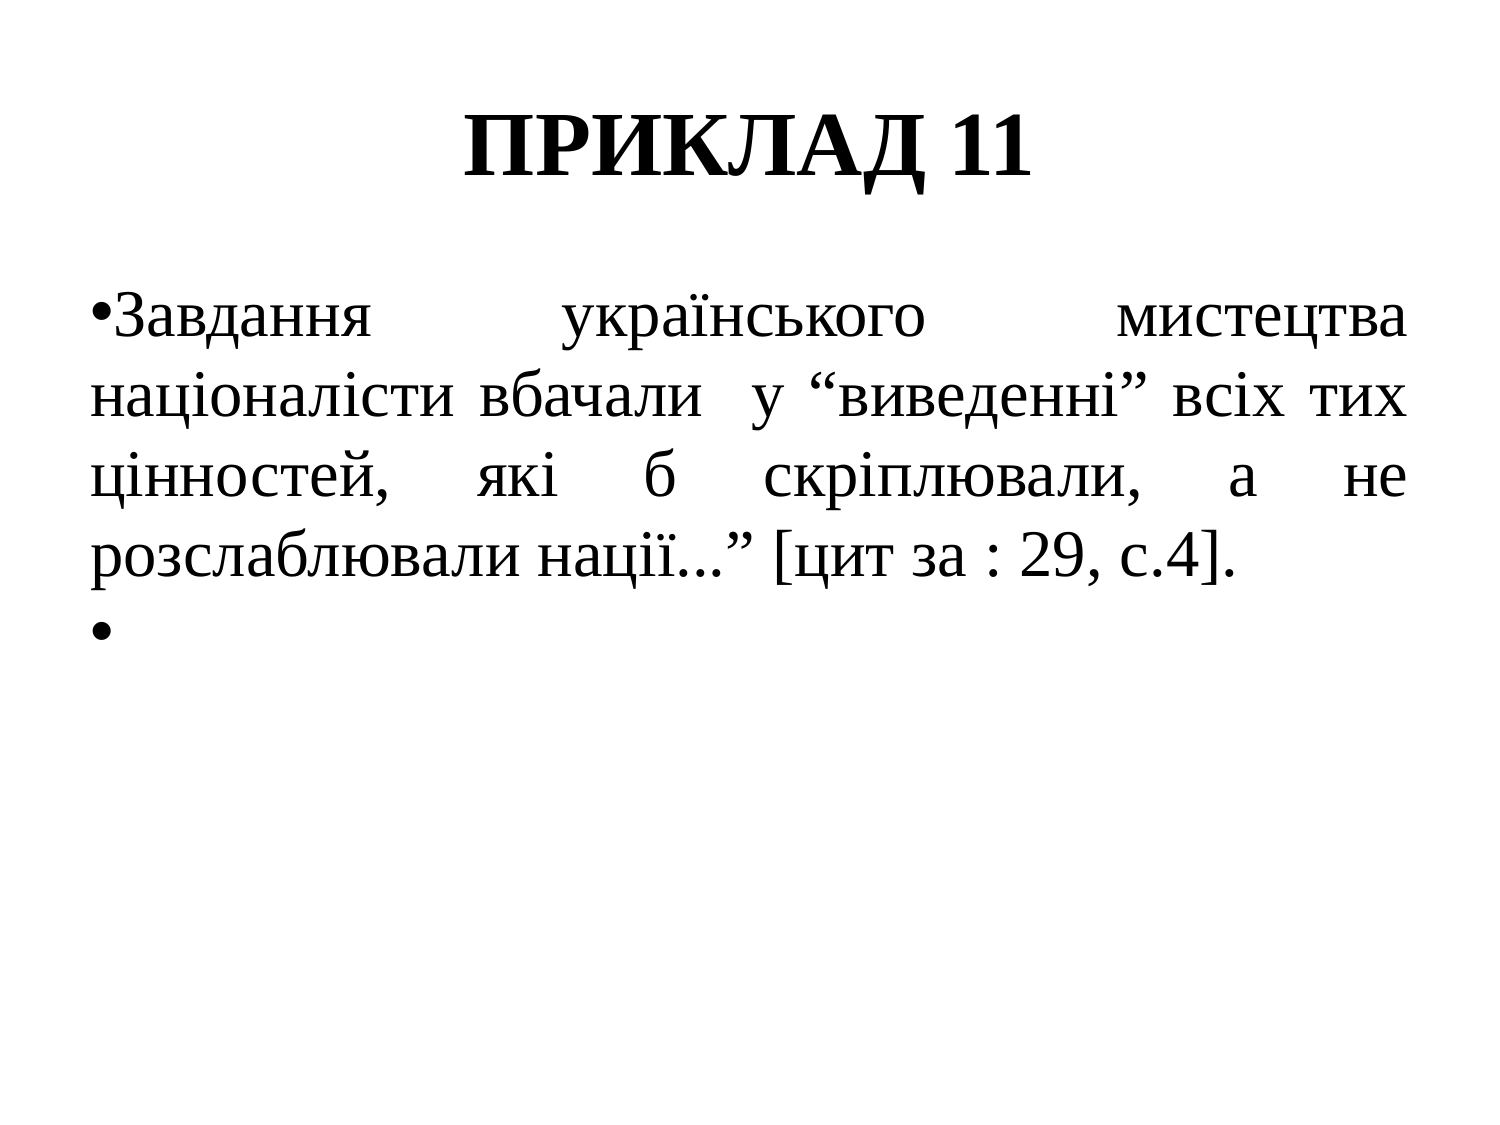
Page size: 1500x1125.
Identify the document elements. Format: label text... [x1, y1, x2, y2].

list Завдання українського мистецтва націоналісти вбачали у “виведенні” всіх тих цінностей, які б скріплювали, а не розслаблювали нації...” [цит за : 29, с.4]. [75, 262, 1425, 1005]
title ПРИКЛАД 11 [75, 45, 1425, 233]
